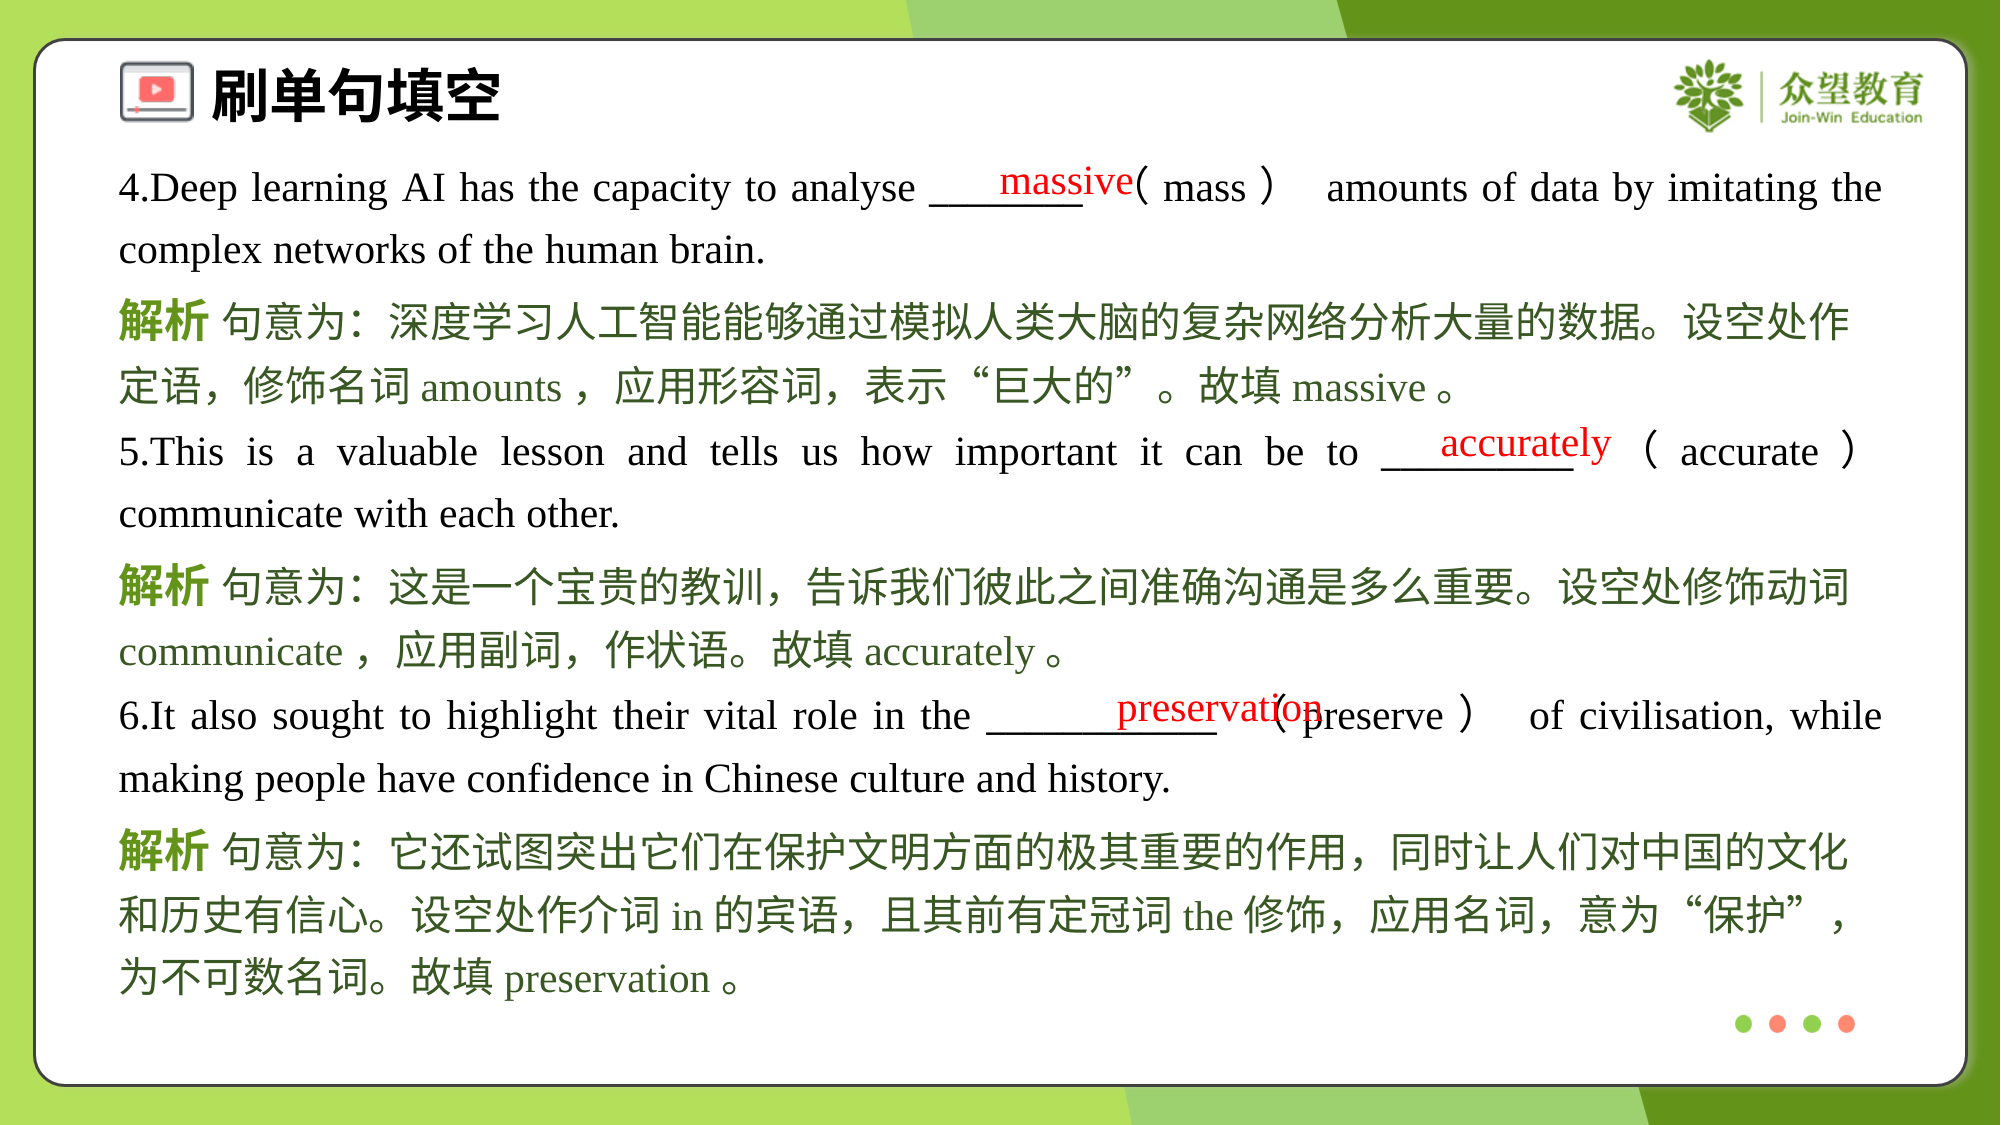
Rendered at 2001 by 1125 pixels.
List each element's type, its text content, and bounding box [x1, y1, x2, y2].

text_box preservation [1112, 667, 1328, 725]
text_box 4.Deep learning AI has the capacity to analyse ________ （mass） amounts of data by imitating the complex networks of the human brain. [118, 146, 1883, 267]
text_box accurately [1436, 402, 1617, 461]
text_box 解析 句意为：深度学习人工智能能够通过模拟人类大脑的复杂网络分析大量的数据。设空处作定语，修饰名词amounts，应用形容词，表示“巨大的”。故填massive。 [118, 278, 1883, 405]
text_box 6.It also sought to highlight their vital role in the ____________ （preserve） of civilisation, while making people have confidence in Chinese culture and history. [118, 675, 1883, 796]
text_box 5.This is a valuable lesson and tells us how important it can be to __________ （accurate） communicate with each other. [118, 411, 1883, 531]
text_box 解析 句意为：它还试图突出它们在保护文明方面的极其重要的作用，同时让人们对中国的文化和历史有信心。设空处作介词in的宾语，且其前有定冠词the修饰，应用名词，意为“保护”，为不可数名词。故填preservation。 [118, 807, 1883, 997]
text_box 解析 句意为：这是一个宝贵的教训，告诉我们彼此之间准确沟通是多么重要。设空处修饰动词communicate，应用副词，作状语。故填accurately。 [118, 542, 1883, 670]
text_box massive [995, 140, 1139, 199]
picture [0, 0, 2000, 1125]
